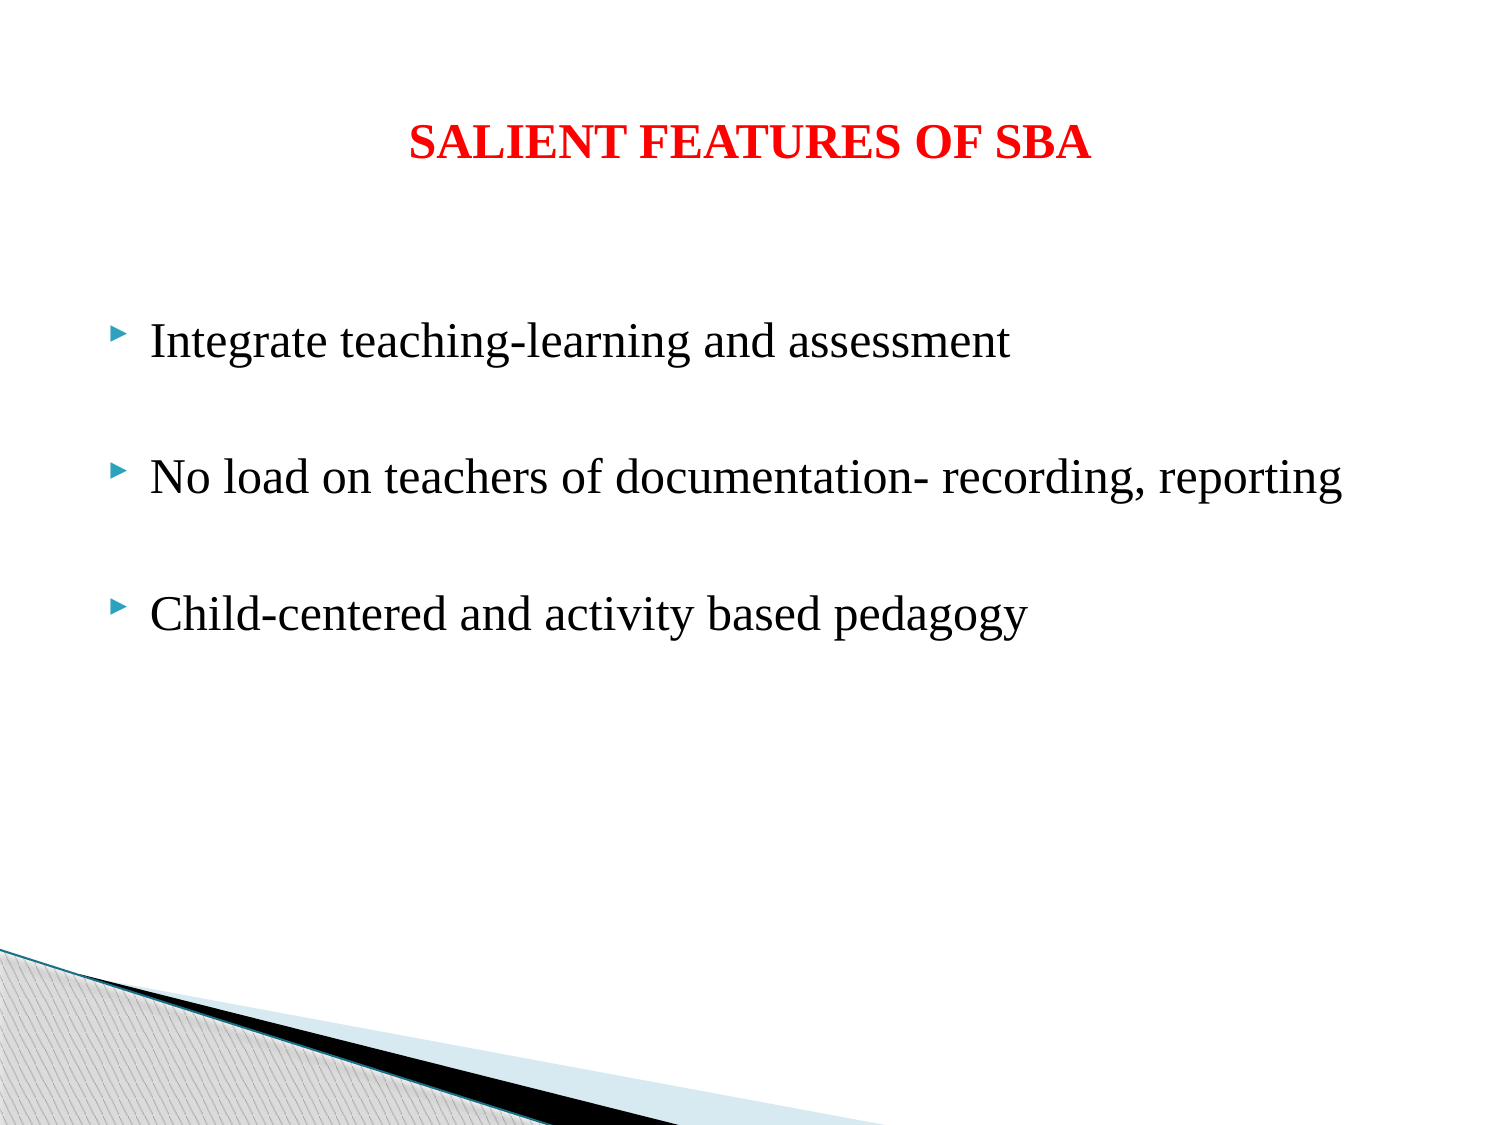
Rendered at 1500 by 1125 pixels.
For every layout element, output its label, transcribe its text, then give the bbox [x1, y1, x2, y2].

title SALIENT FEATURES OF SBA [75, 45, 1425, 233]
list Integrate teaching-learning and assessment No load on teachers of documentation- recording, reporting Child-centered and activity based pedagogy [75, 299, 1425, 986]
